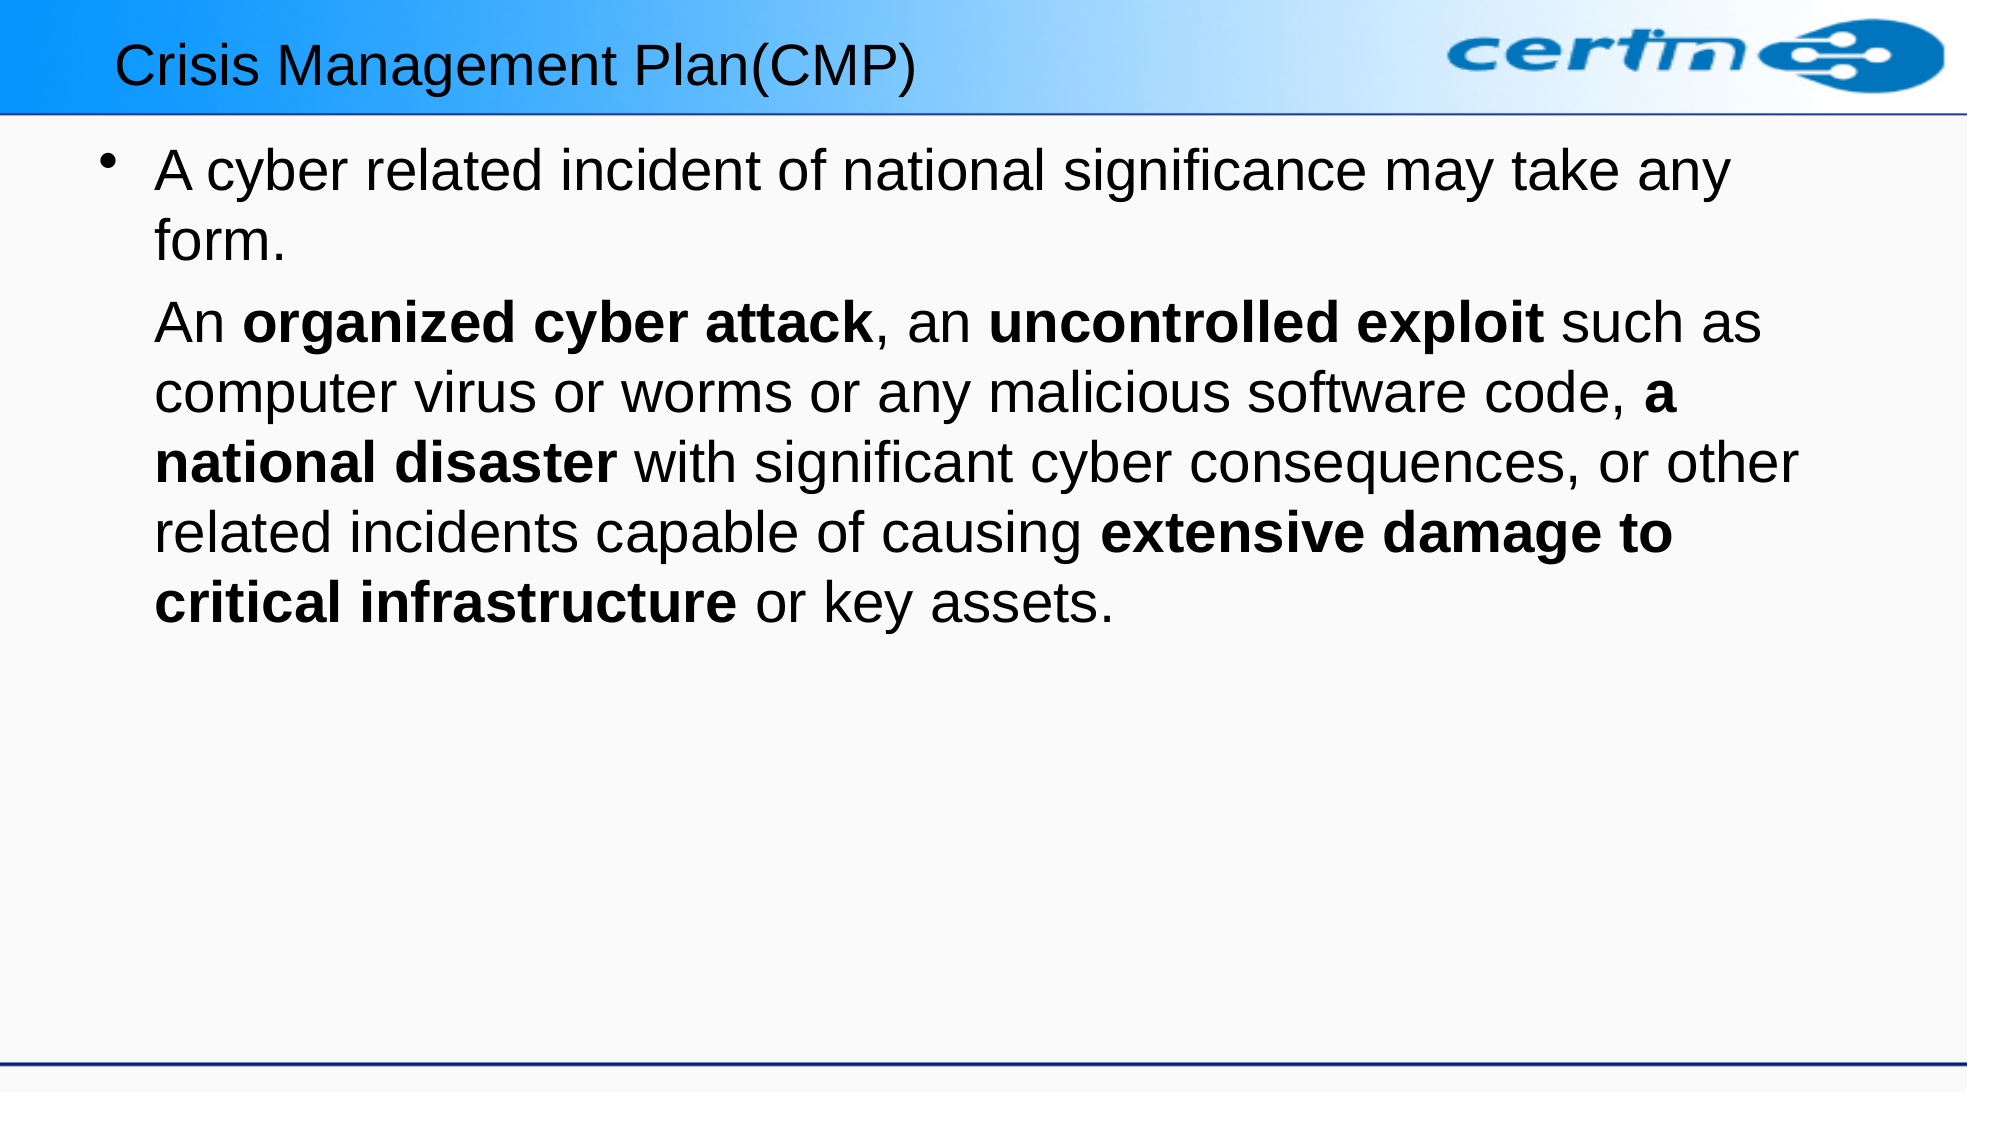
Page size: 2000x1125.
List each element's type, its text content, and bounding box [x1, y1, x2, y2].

picture [0, 0, 1967, 1092]
list A cyber related incident of national significance may take any form. An organized cyber attack, an uncontrolled exploit such as computer virus or worms or any malicious software code, a national disaster with significant cyber consequences, or other related incidents capable of causing extensive damage to critical infrastructure or key assets. [83, 124, 1884, 1001]
title Crisis Management Plan(CMP) [99, 0, 1900, 126]
